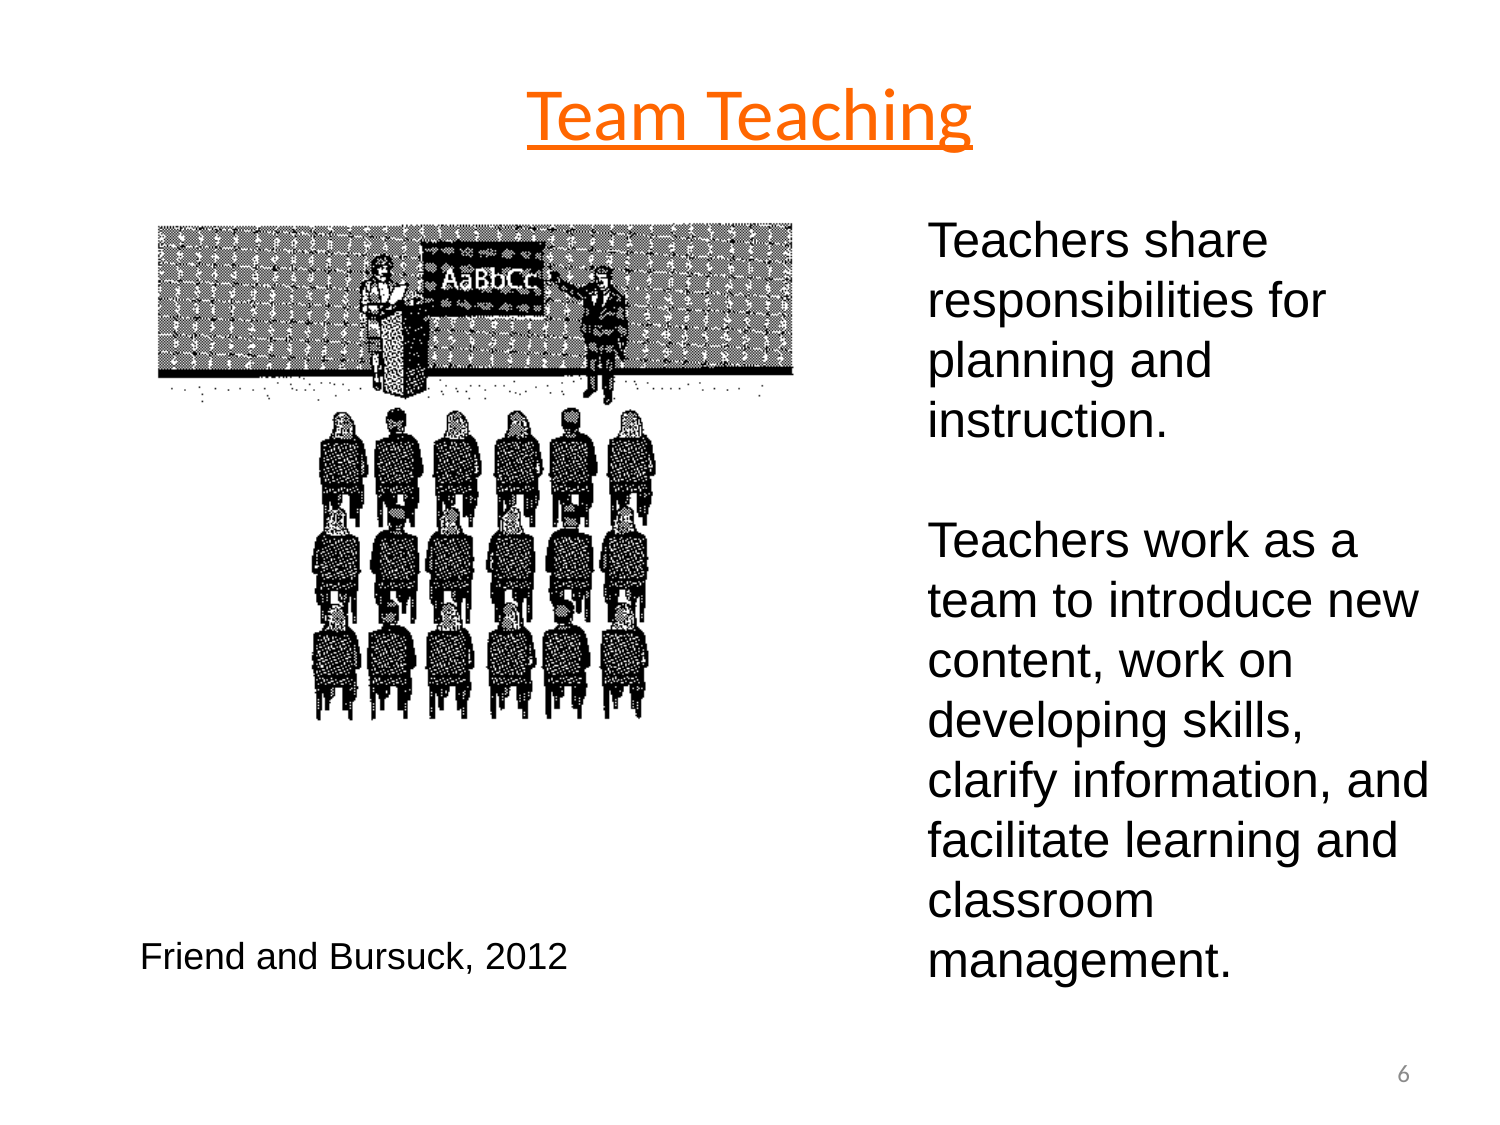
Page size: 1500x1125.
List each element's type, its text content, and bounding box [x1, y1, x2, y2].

text_box Teachers share responsibilities for planning and instruction. Teachers work as a team to introduce new content, work on developing skills, clarify information, and facilitate learning and classroom management. [912, 199, 1450, 995]
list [124, 212, 813, 738]
text_box Friend and Bursuck, 2012 [125, 924, 763, 985]
title Team Teaching [74, 44, 1426, 176]
slide_number 6 [1074, 1042, 1425, 1103]
